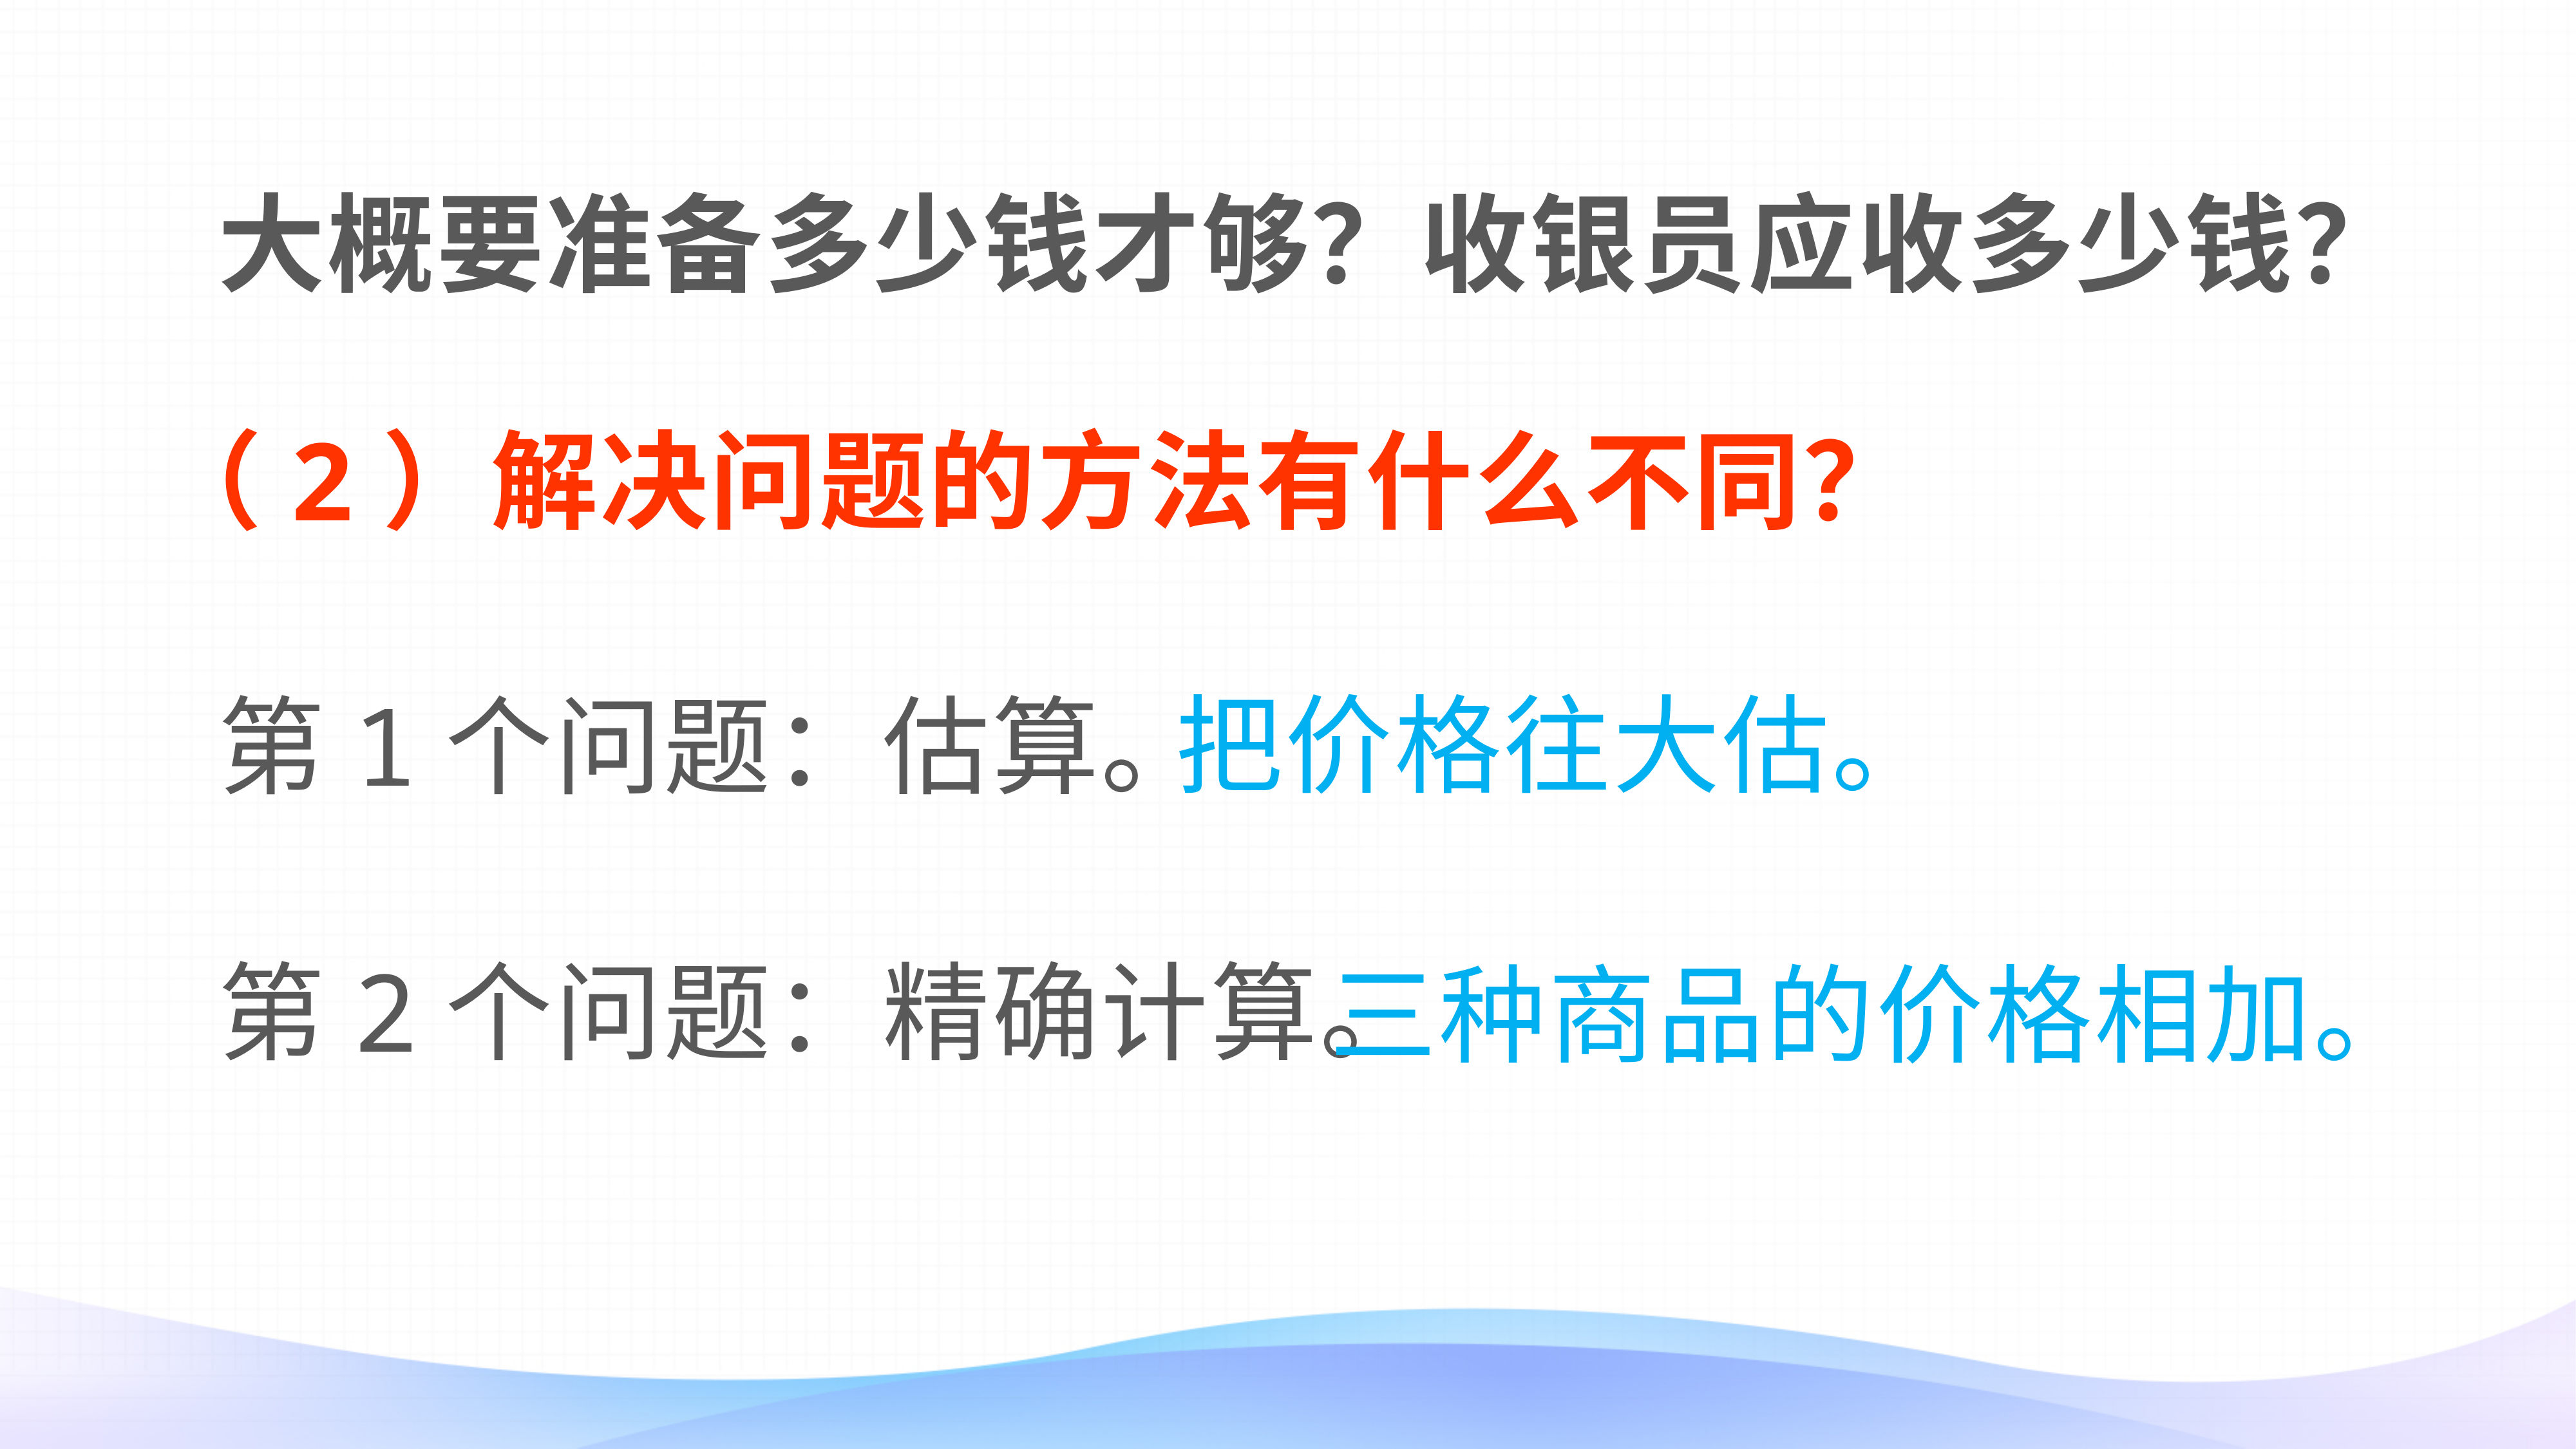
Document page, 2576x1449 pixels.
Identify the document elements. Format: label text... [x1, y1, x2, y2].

text_box 大概要准备多少钱才够？收银员应收多少钱？ [207, 137, 2486, 328]
text_box 三种商品的价格相加。 [1318, 909, 2441, 1066]
text_box 第2个问题：精确计算。 [207, 905, 1424, 1095]
text_box 把价格往大估。 [1165, 638, 1909, 796]
text_box （2）解决问题的方法有什么不同？ [144, 374, 1982, 530]
text_box 第1个问题：估算。 [207, 639, 1166, 797]
picture [0, 0, 2576, 1449]
